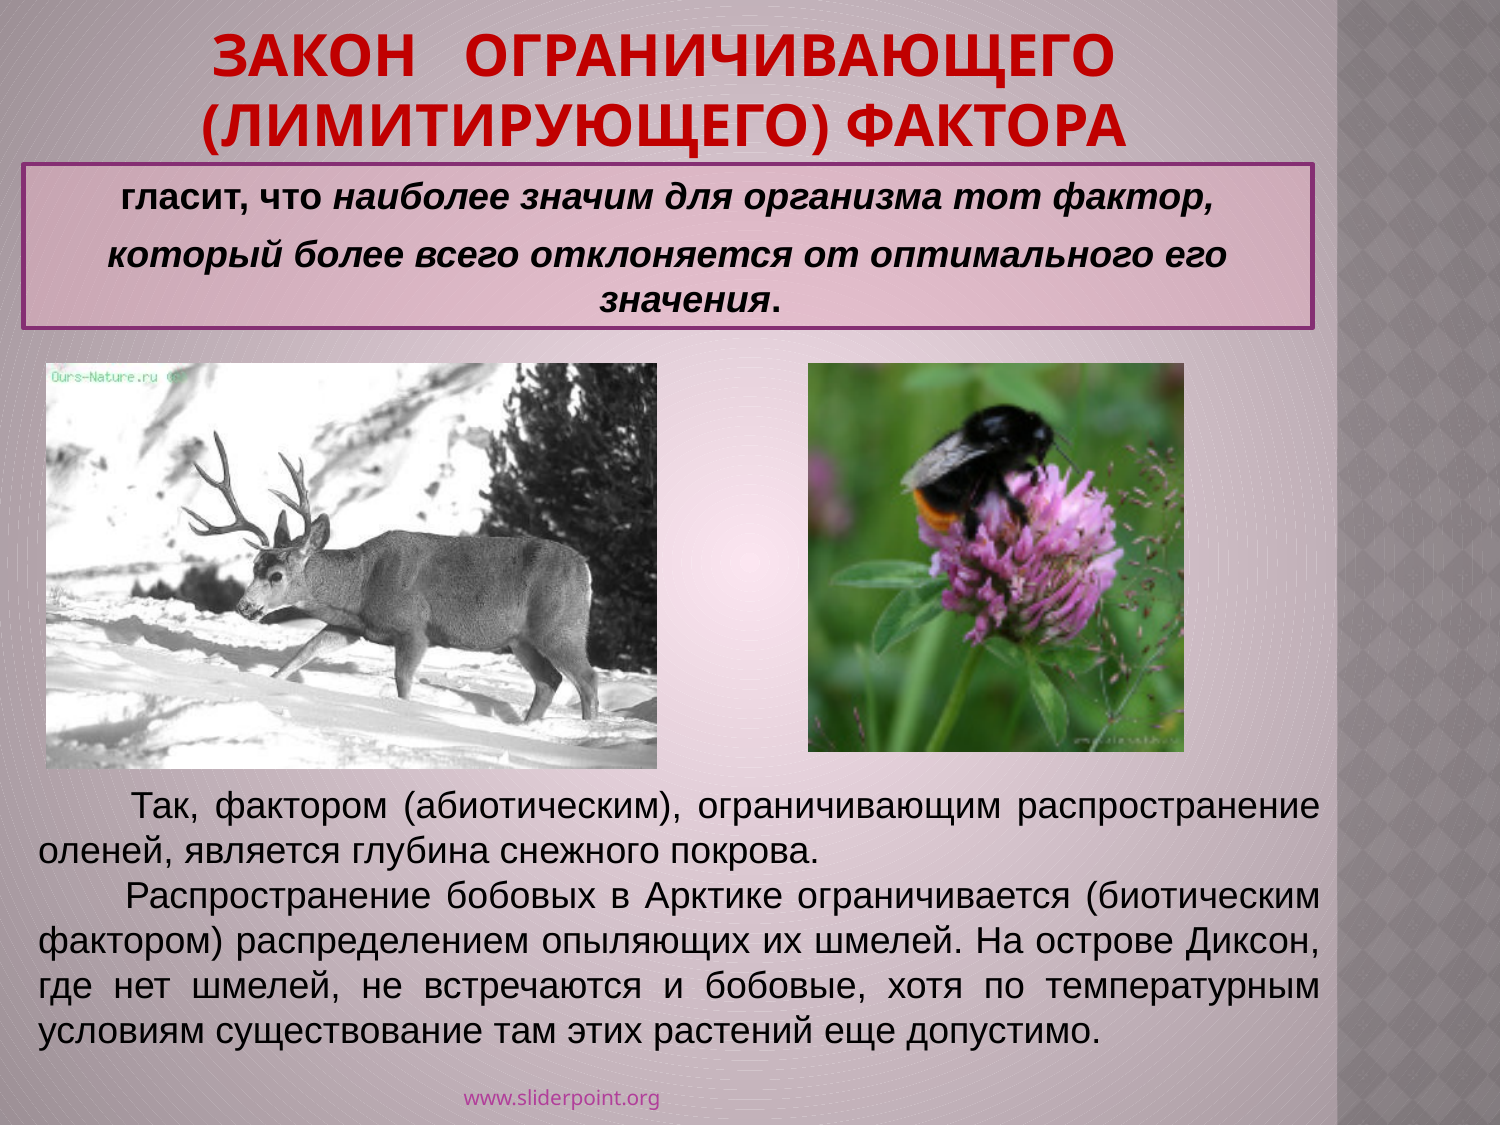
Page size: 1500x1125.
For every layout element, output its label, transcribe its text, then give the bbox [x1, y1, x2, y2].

picture [808, 363, 1184, 752]
title Закон ограничивающего (лимитирующего) фактора [70, 0, 1258, 159]
list гласит, что наиболее значим для организма тот фактор, который более всего отклоняется от оптимального его значения. [21, 162, 1315, 330]
picture [46, 363, 657, 769]
text_box Так, фактором (абиотическим), ограничивающим распространение оленей, является глубина снежного покрова. Распространение бобовых в Арктике ограничивается (биотическим фактором) распределением опыляющих их шмелей. На острове Диксон, где нет шмелей, не встречаются и бобовые, хотя по температурным условиям существование там этих растений еще допустимо. [23, 773, 1336, 1104]
footer www.sliderpoint.org [75, 1075, 675, 1114]
